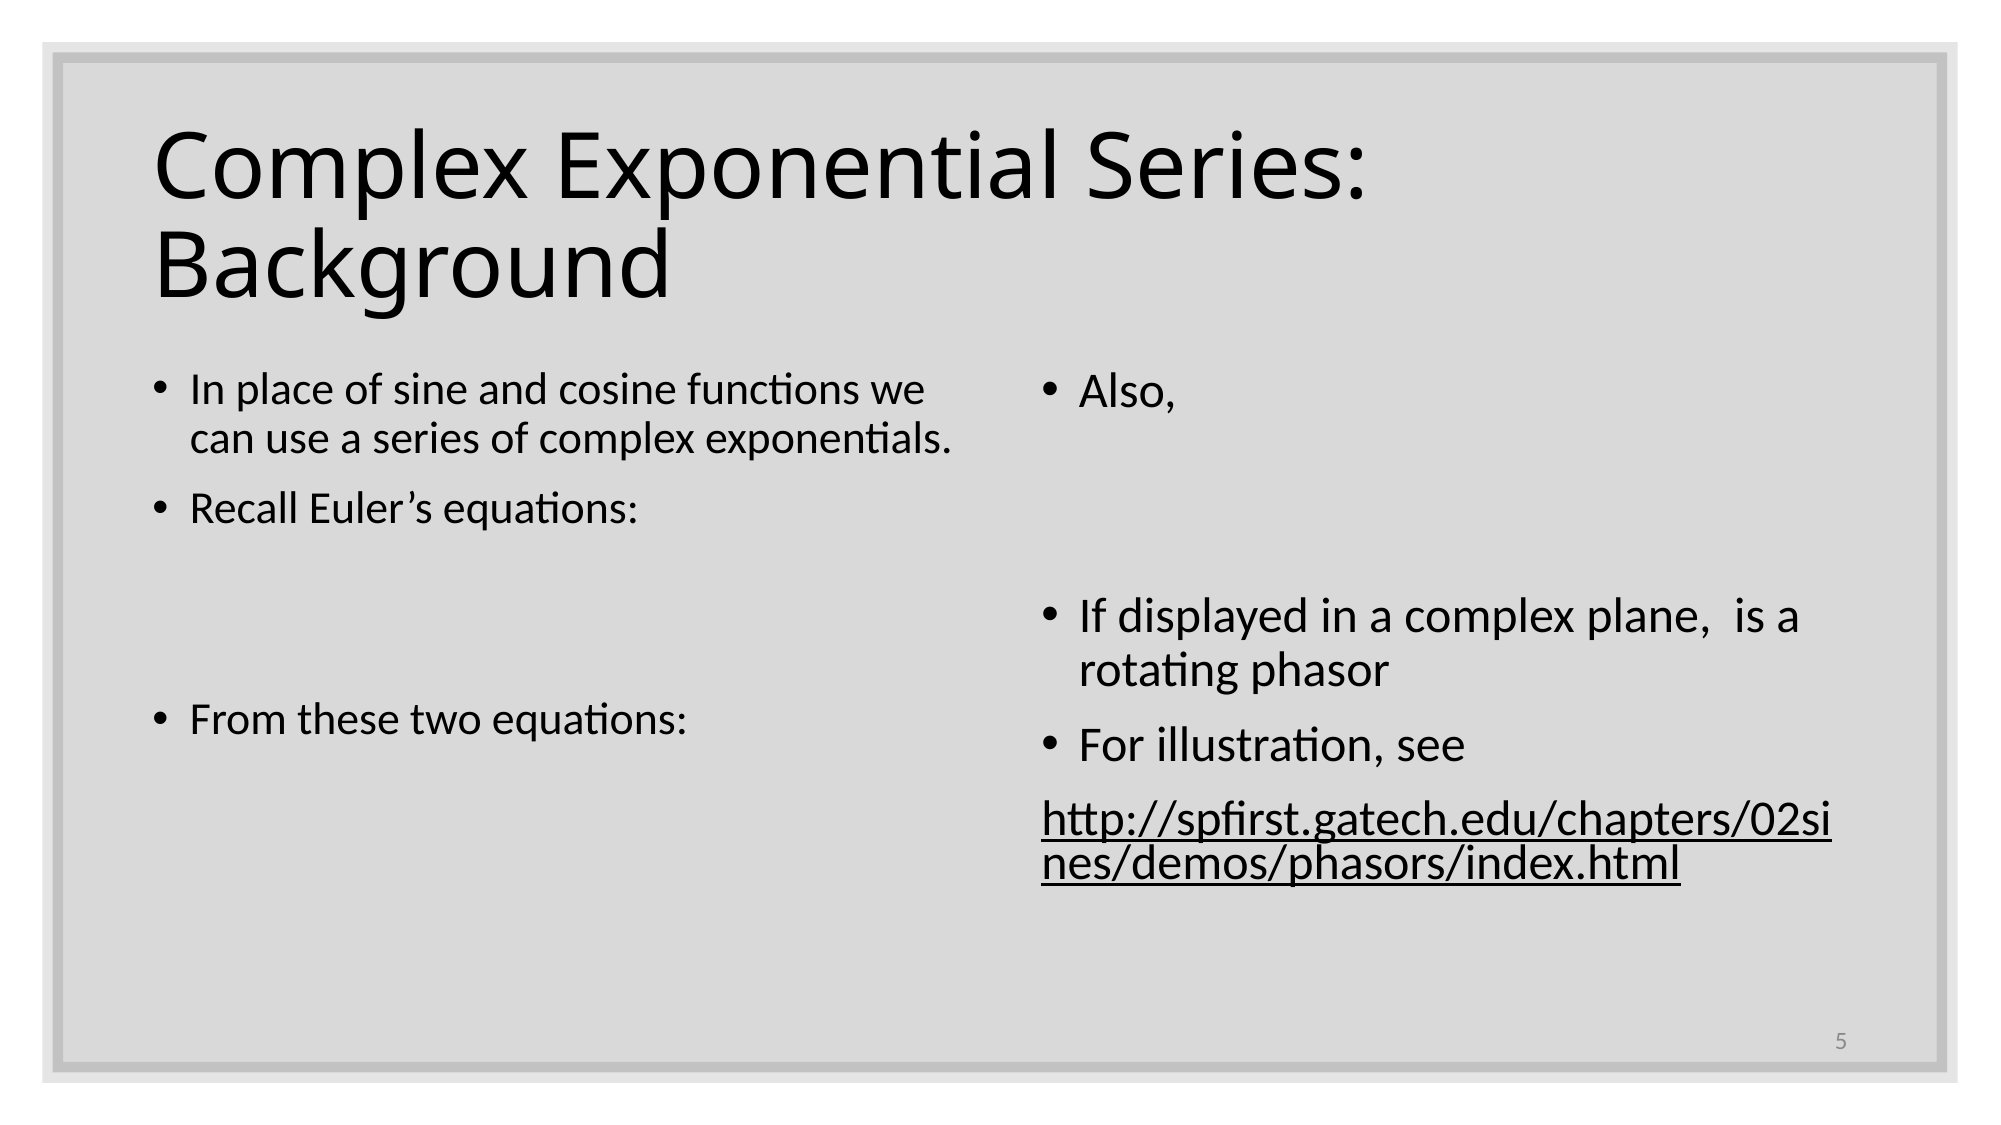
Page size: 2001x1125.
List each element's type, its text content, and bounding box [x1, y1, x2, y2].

text_box [52, 51, 1948, 1073]
slide_number 5 [1412, 1009, 1863, 1070]
title Complex Exponential Series: Background [137, 109, 1863, 328]
